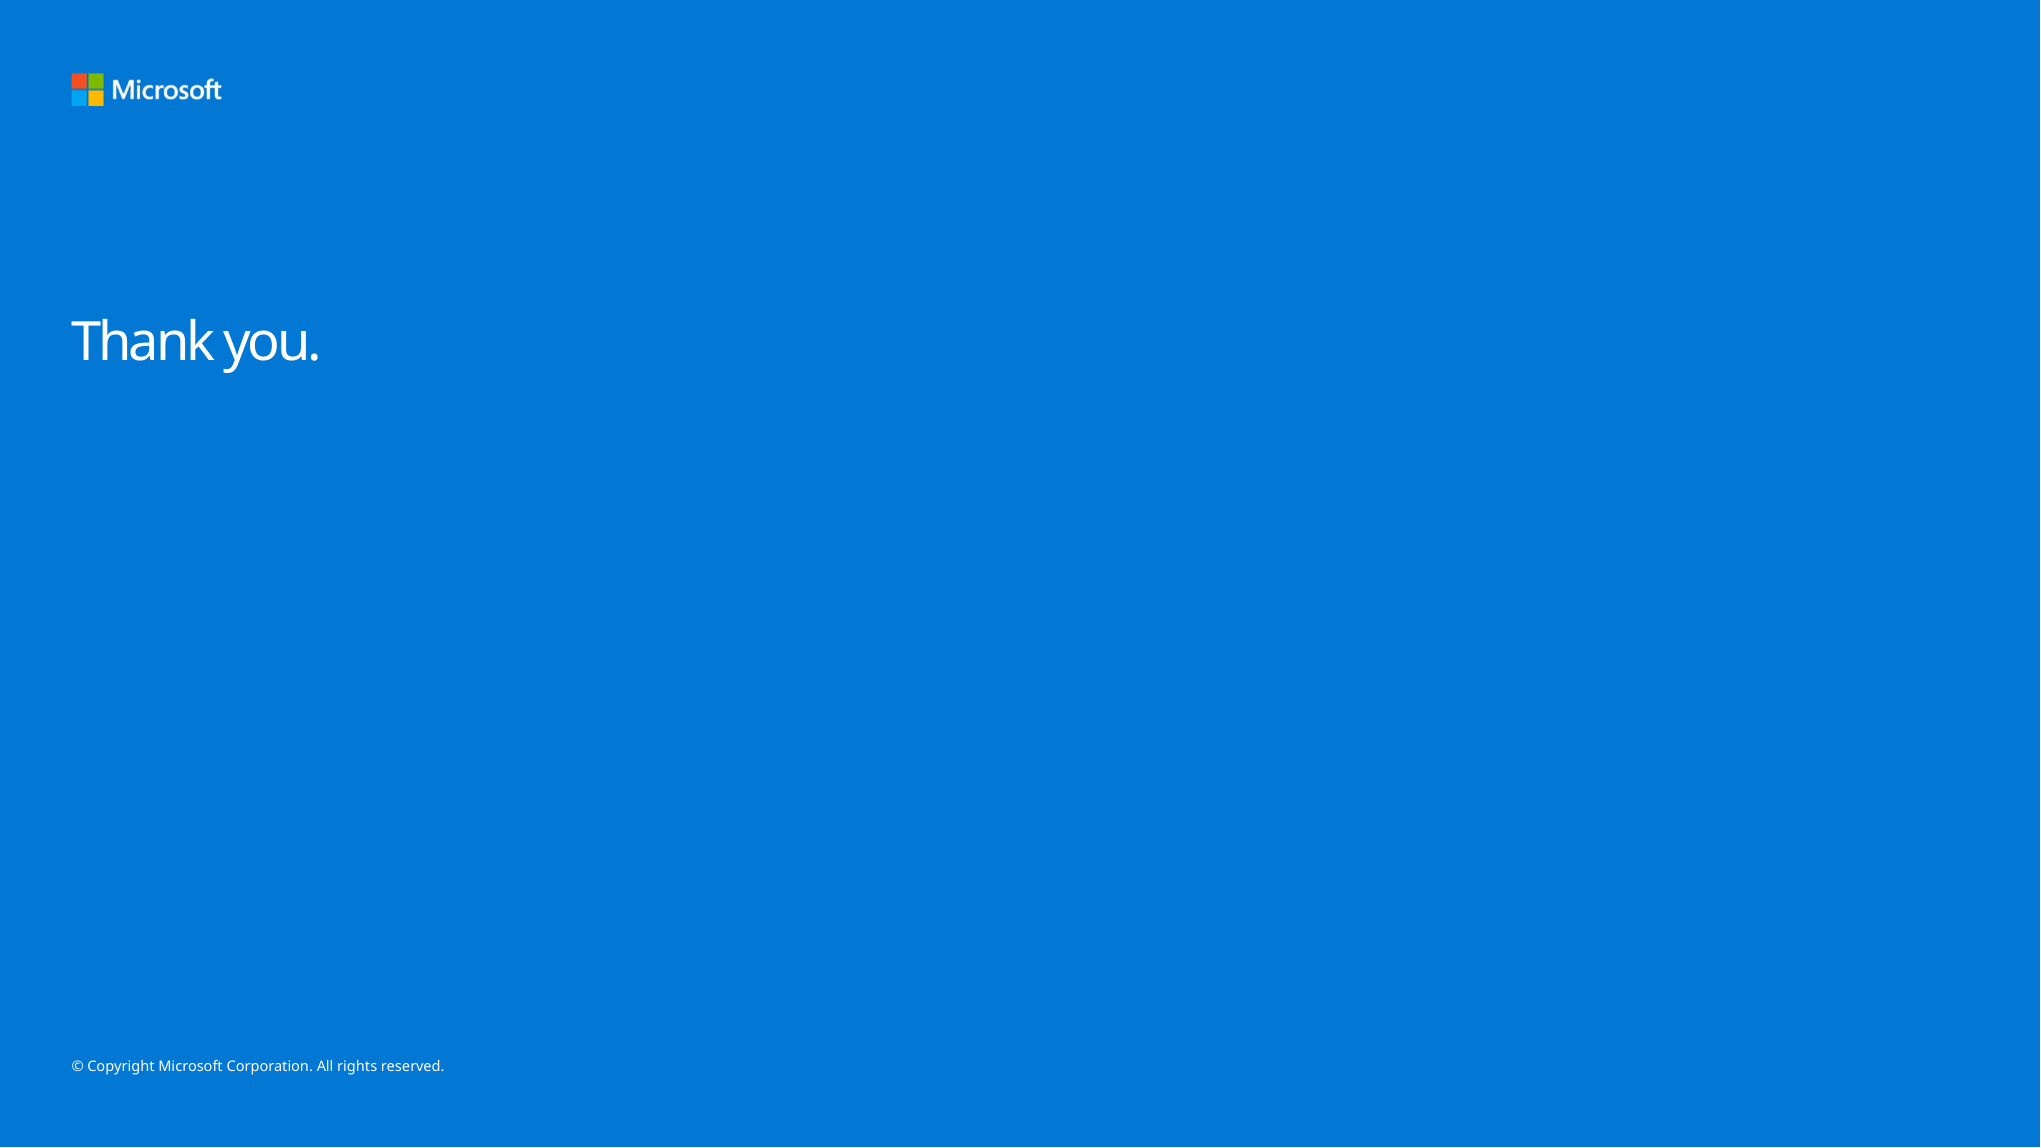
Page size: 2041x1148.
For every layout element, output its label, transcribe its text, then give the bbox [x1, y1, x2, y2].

title Thank you. [71, 306, 1323, 553]
picture [71, 73, 222, 106]
